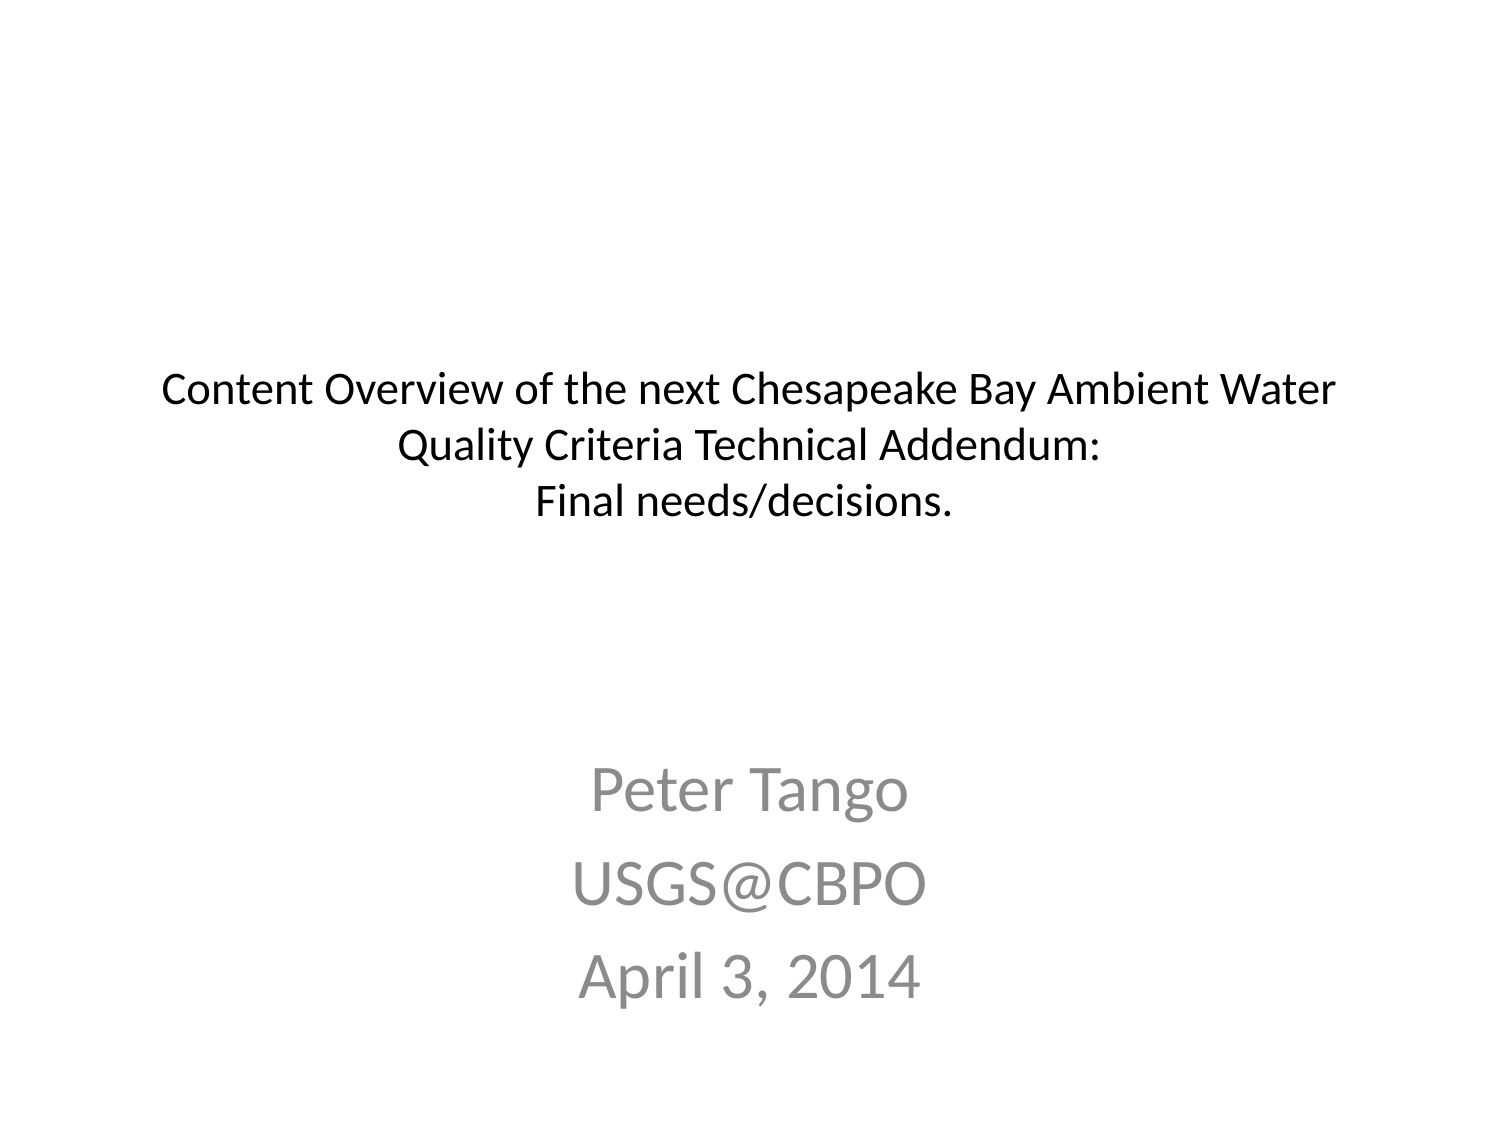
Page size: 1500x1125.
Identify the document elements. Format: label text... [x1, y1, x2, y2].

subtitle Peter Tango USGS@CBPO April 3, 2014 [225, 737, 1275, 1025]
title Content Overview of the next Chesapeake Bay Ambient Water Quality Criteria Technical Addendum: Final needs/decisions. [112, 349, 1388, 591]
